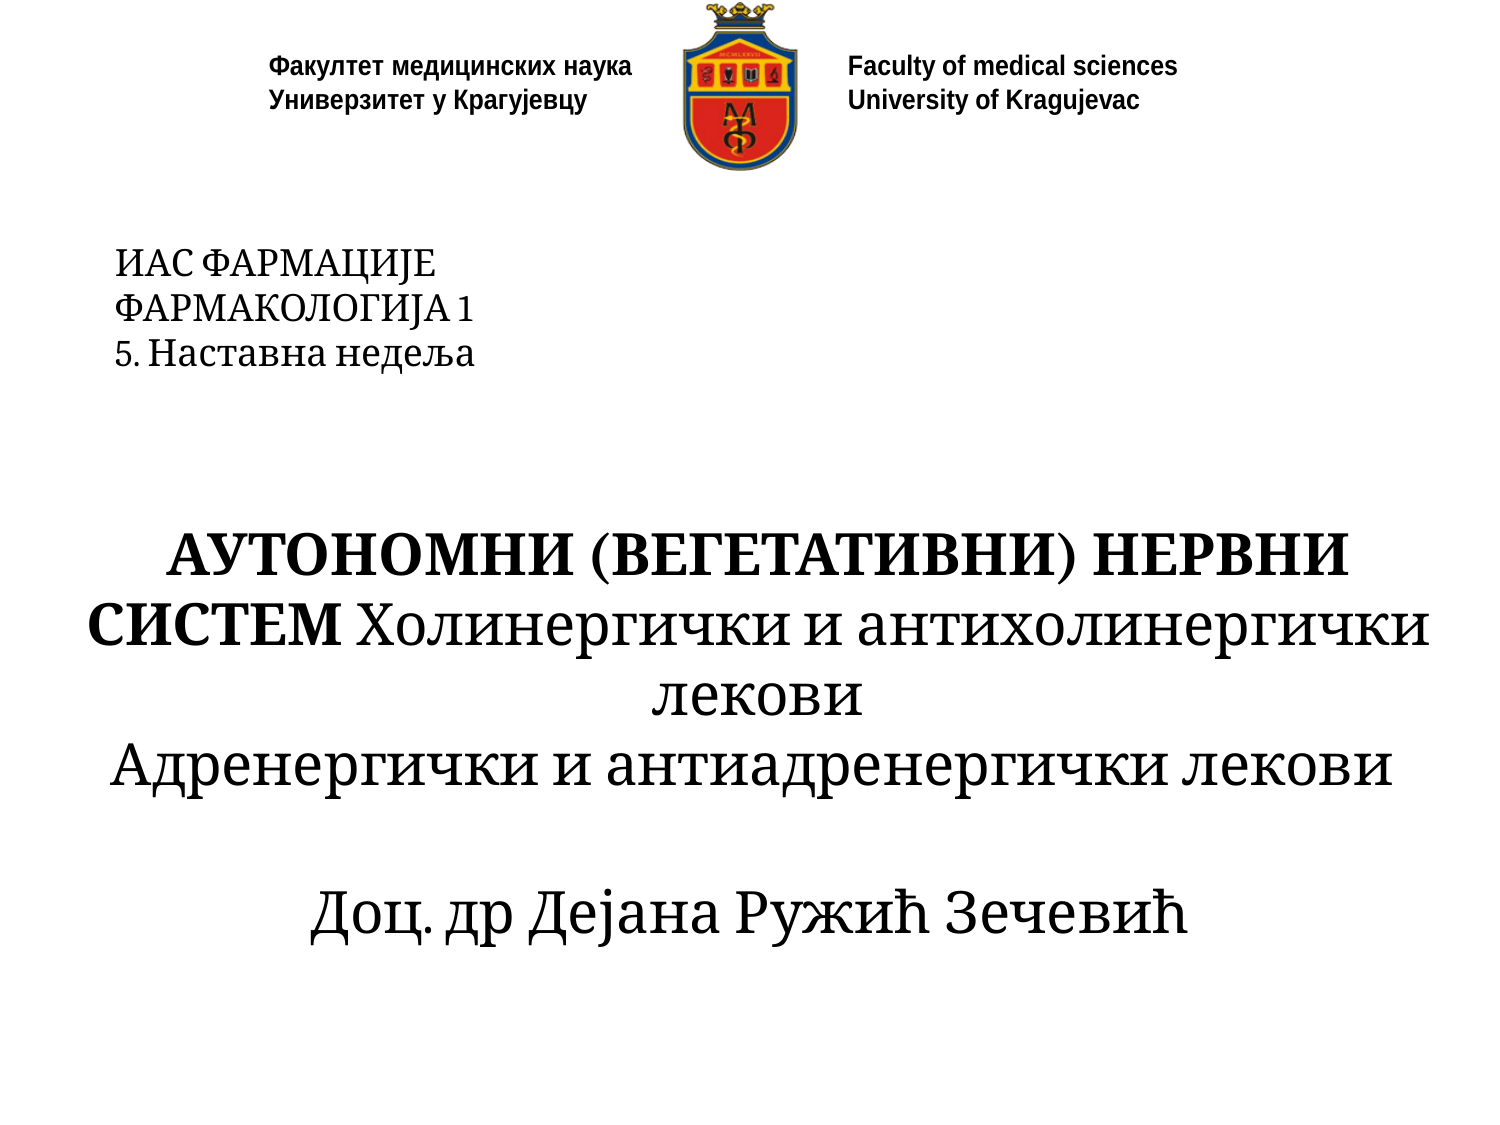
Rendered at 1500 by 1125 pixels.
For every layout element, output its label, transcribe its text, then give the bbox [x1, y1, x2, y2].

subtitle Доц. др Дејана Ружић Зечевић [41, 881, 1460, 953]
title АУТОНОМНИ (ВЕГЕТАТИВНИ) НЕРВНИ СИСТЕМ Холинергички и антихолинергички лекови Адренергички и антиадренергички лекови [17, 455, 1471, 859]
text_box [88, 196, 1436, 385]
text_box ИАС ФАРМАЦИЈЕ ФАРМАКОЛОГИЈА 1 5. Наставна недеља [100, 231, 851, 382]
